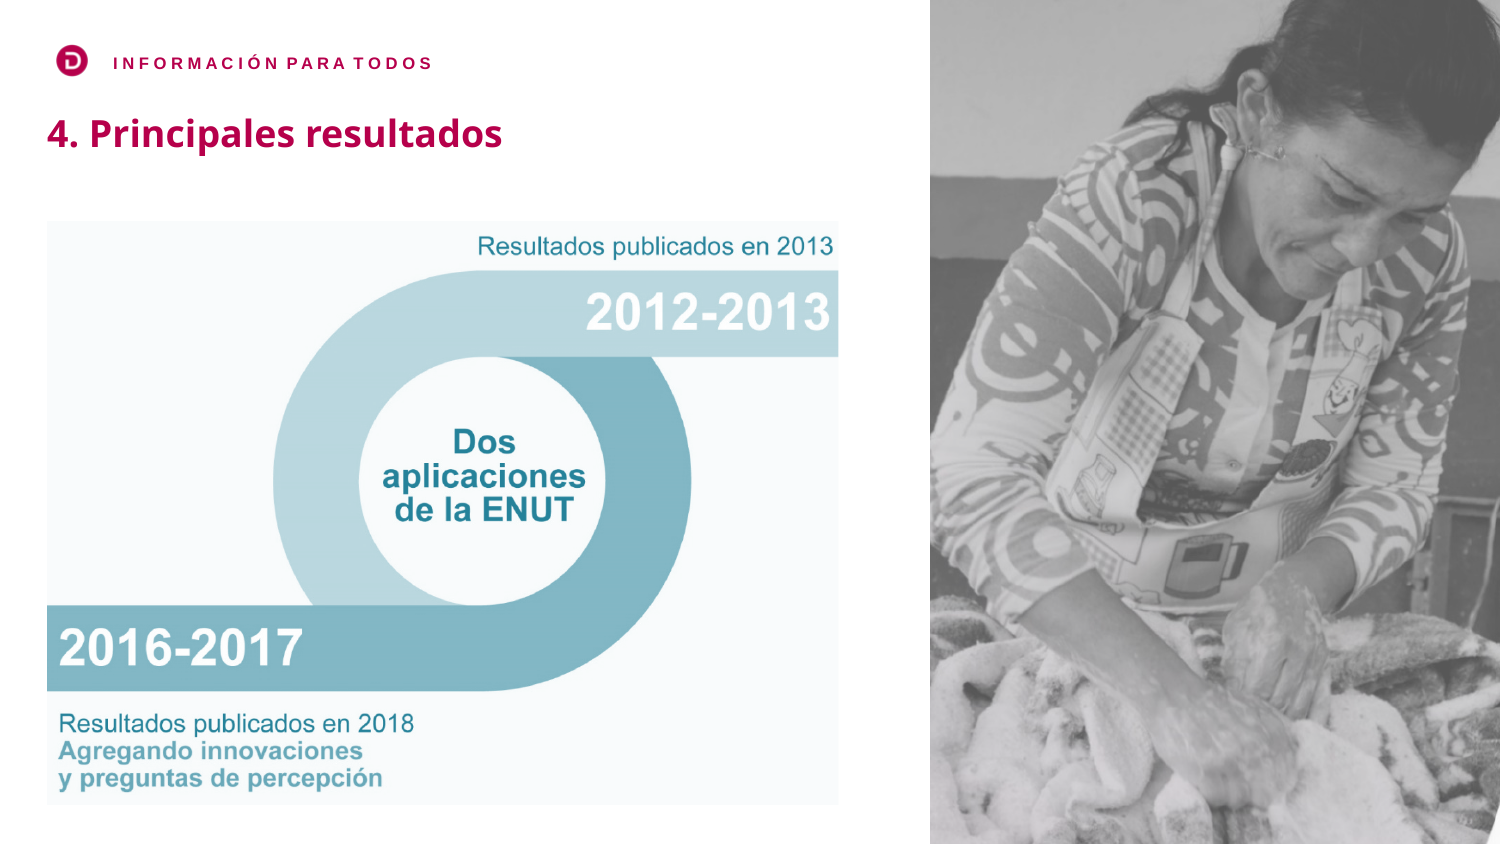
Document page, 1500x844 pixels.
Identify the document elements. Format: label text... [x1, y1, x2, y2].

picture [53, 42, 91, 79]
text_box 4. Principales resultados [47, 110, 925, 156]
picture [46, 221, 839, 805]
picture [930, 0, 1500, 844]
